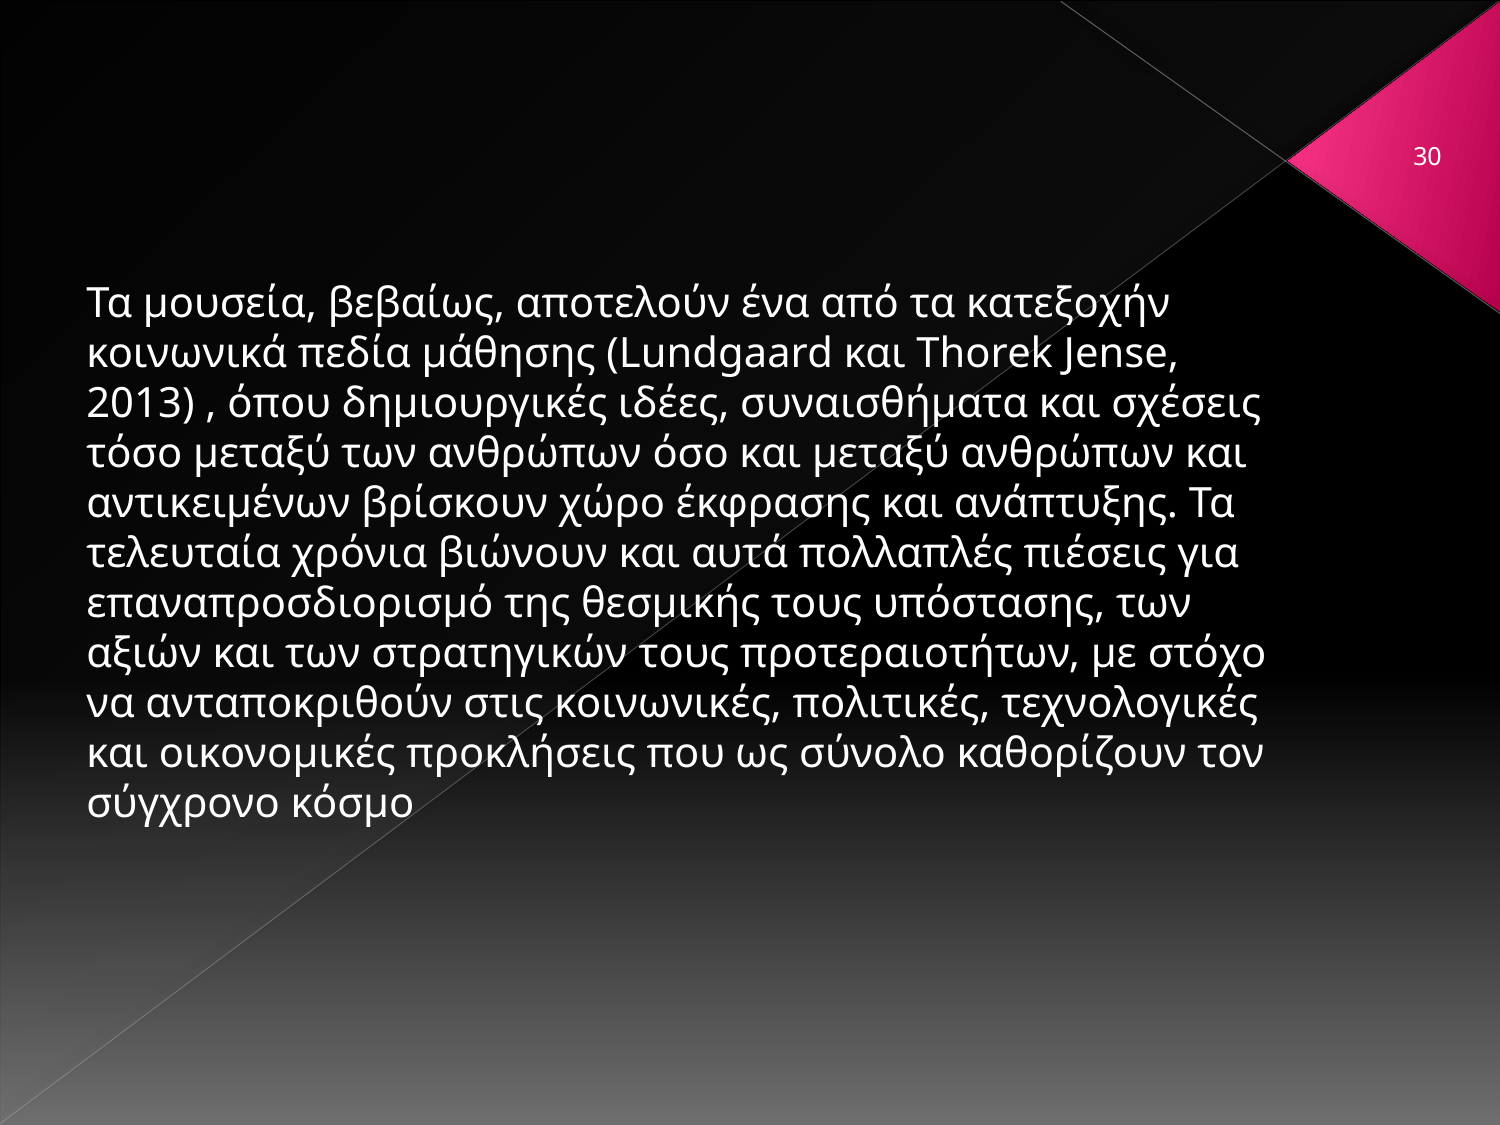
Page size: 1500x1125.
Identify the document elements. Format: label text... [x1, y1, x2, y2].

slide_number 30 [1386, 132, 1469, 183]
list Τα μουσεία, βεβαίως, αποτελούν ένα από τα κατεξοχήν κοινωνικά πεδία μάθησης (Lundgaard και Thorek Jense, 2013) , όπου δημιουργικές ιδέες, συναισθήματα και σχέσεις τόσο μεταξύ των ανθρώπων όσο και μεταξύ ανθρώπων και αντικειμένων βρίσκουν χώρο έκφρασης και ανάπτυξης. Τα τελευταία χρόνια βιώνουν και αυτά πολλαπλές πιέσεις για επαναπροσδιορισμό της θεσμικής τους υπόστασης, των αξιών και των στρατηγικών τους προτεραιοτήτων, με στόχο να ανταποκριθούν στις κοινωνικές, πολιτικές, τεχνολογικές και οικονομικές προκλήσεις που ως σύνολο καθορίζουν τον σύγχρονο κόσμο [62, 267, 1301, 1067]
